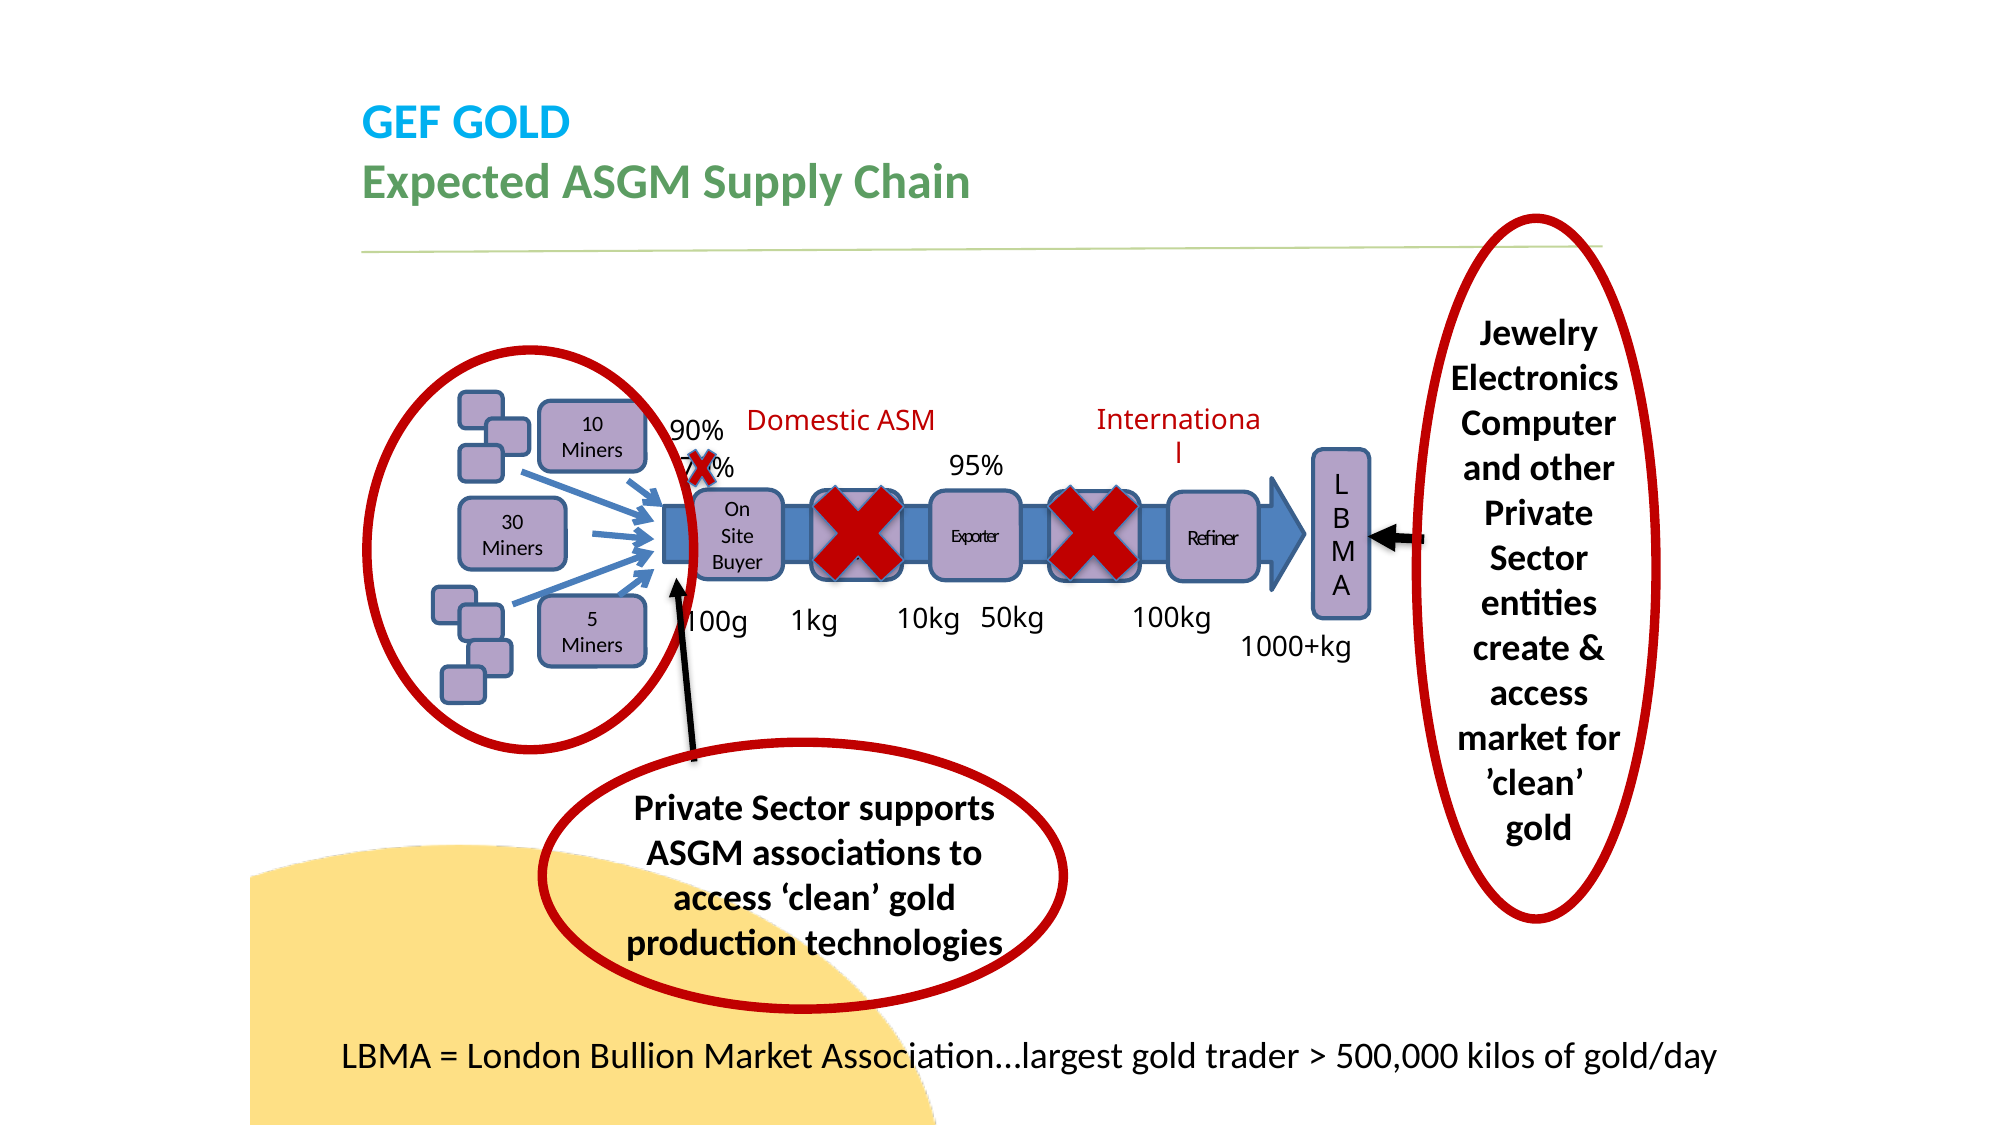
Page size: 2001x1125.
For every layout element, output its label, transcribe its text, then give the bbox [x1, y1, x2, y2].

text_box [1457, 261, 1615, 299]
text_box GEF GOLD Expected ASGM Supply Chain [347, 81, 1329, 216]
text_box LBMA = London Bullion Market Association…largest gold trader > 500,000 kilos of gold/day [326, 1023, 447, 1084]
text_box LBMA = London Bullion Market Association…largest gold trader > 500,000 kilos of gold/day [740, 1023, 1734, 1084]
text_box [1648, 427, 1659, 710]
picture [250, 845, 940, 1125]
text_box [740, 982, 967, 1012]
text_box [361, 246, 1603, 253]
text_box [366, 300, 1644, 974]
text_box [1488, 216, 1584, 244]
